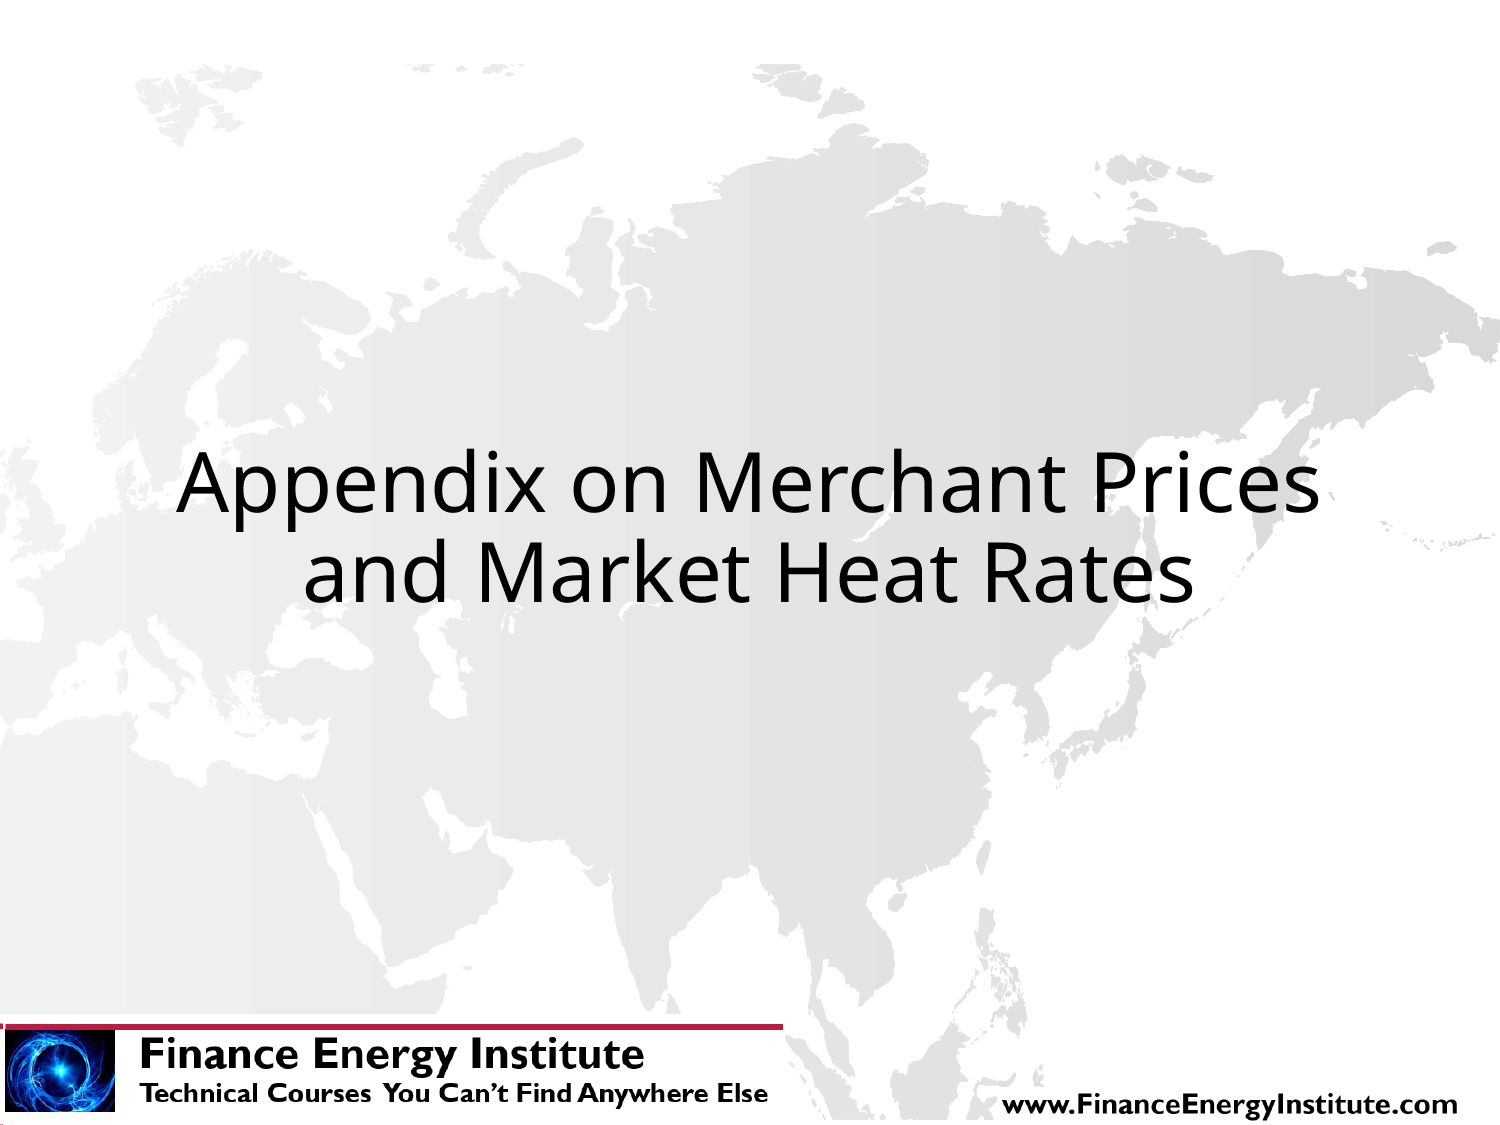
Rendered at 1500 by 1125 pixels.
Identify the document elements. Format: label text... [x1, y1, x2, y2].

title Appendix on Merchant Prices and Market Heat Rates [103, 421, 1397, 640]
picture [0, 1014, 783, 1125]
picture [997, 1087, 1467, 1125]
